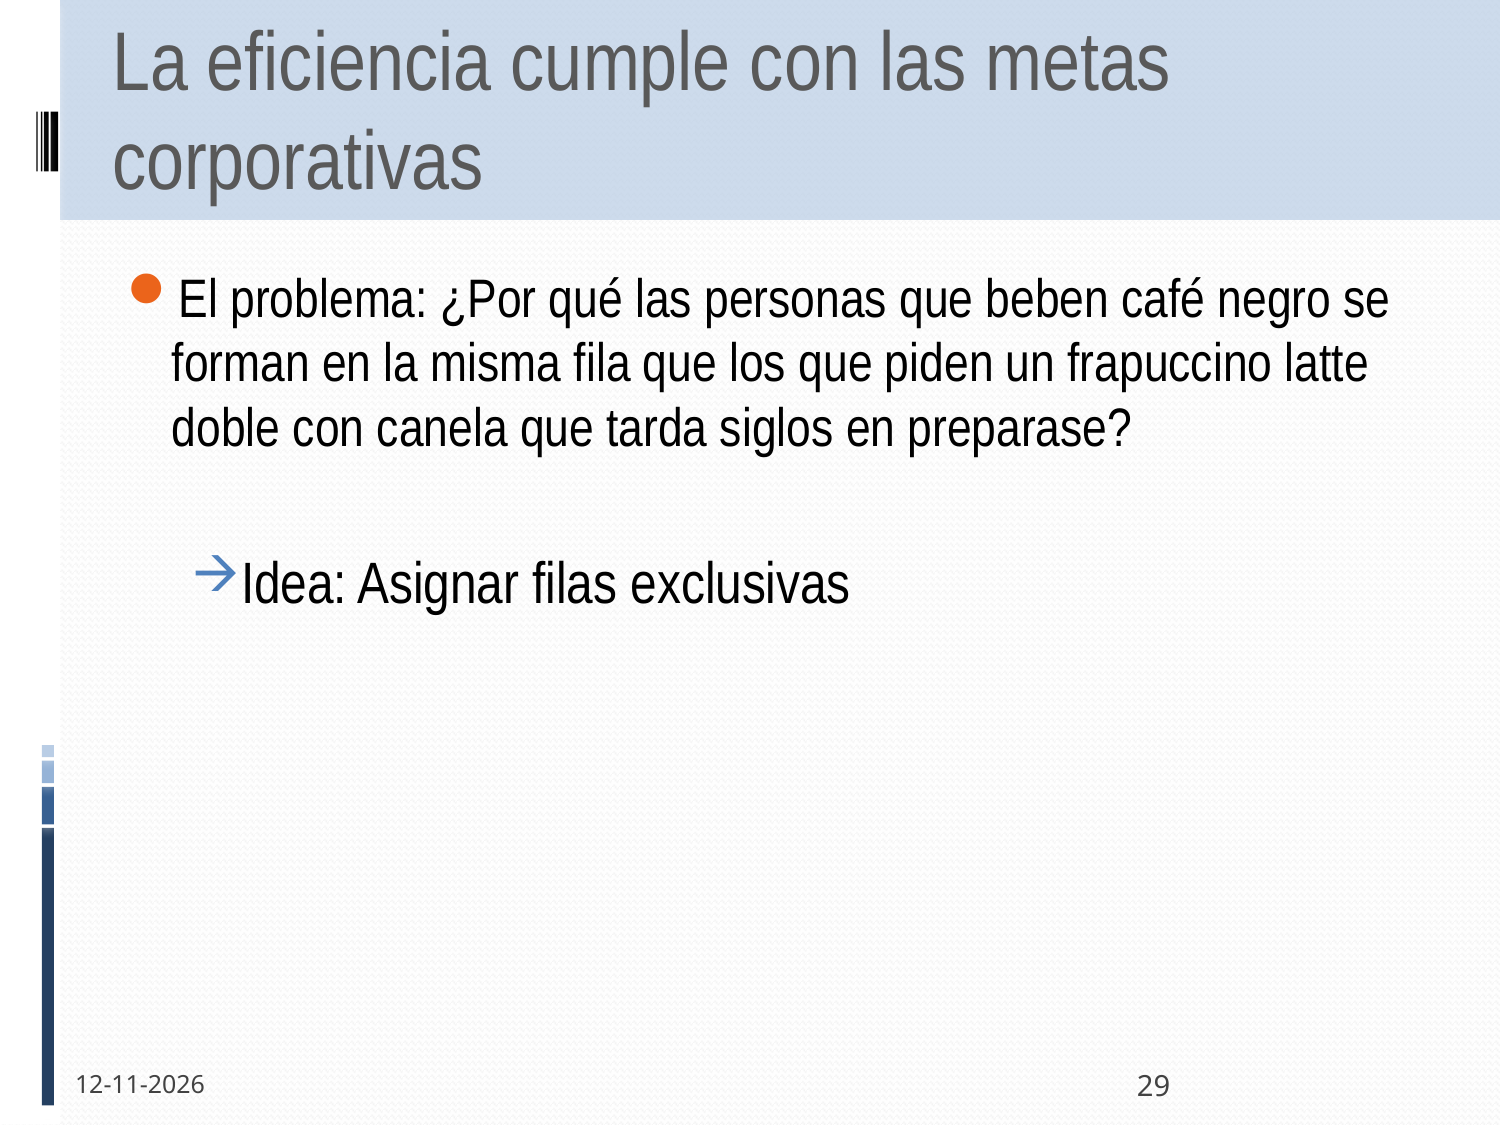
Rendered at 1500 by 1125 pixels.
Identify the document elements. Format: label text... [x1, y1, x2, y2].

slide_number 29 [1045, 1046, 1171, 1107]
title La eficiencia cumple con las metas corporativas [111, 18, 1436, 207]
list El problema: ¿Por qué las personas que beben café negro se forman en la misma fila que los que piden un frapuccino latte doble con canela que tarda siglos en preparase? Idea: Asignar filas exclusivas [111, 255, 1436, 1038]
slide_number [75, 1042, 243, 1103]
